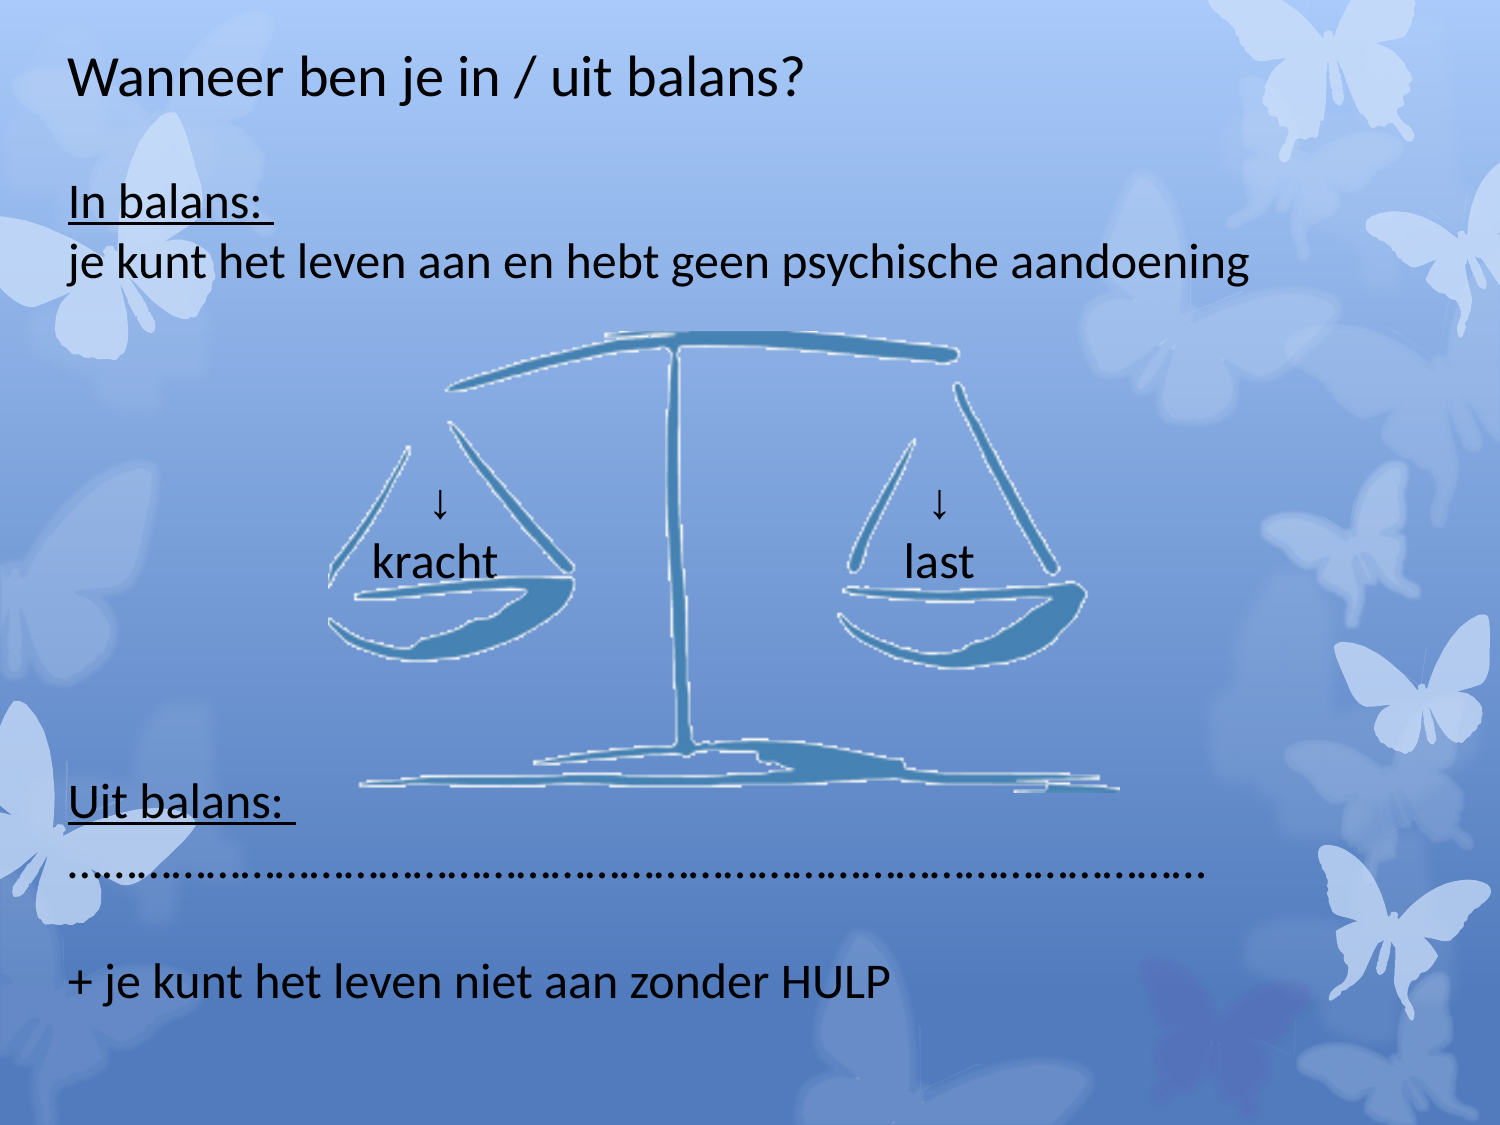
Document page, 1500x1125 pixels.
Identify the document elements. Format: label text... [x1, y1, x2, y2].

text_box Wanneer ben je in / uit balans? In balans: je kunt het leven aan en hebt geen psychische aandoening ↓ ↓ kracht last Uit balans: ……………………………………………………………………………………… + je kunt het leven niet aan zonder HULP [53, 30, 1447, 1016]
picture [327, 331, 1121, 793]
